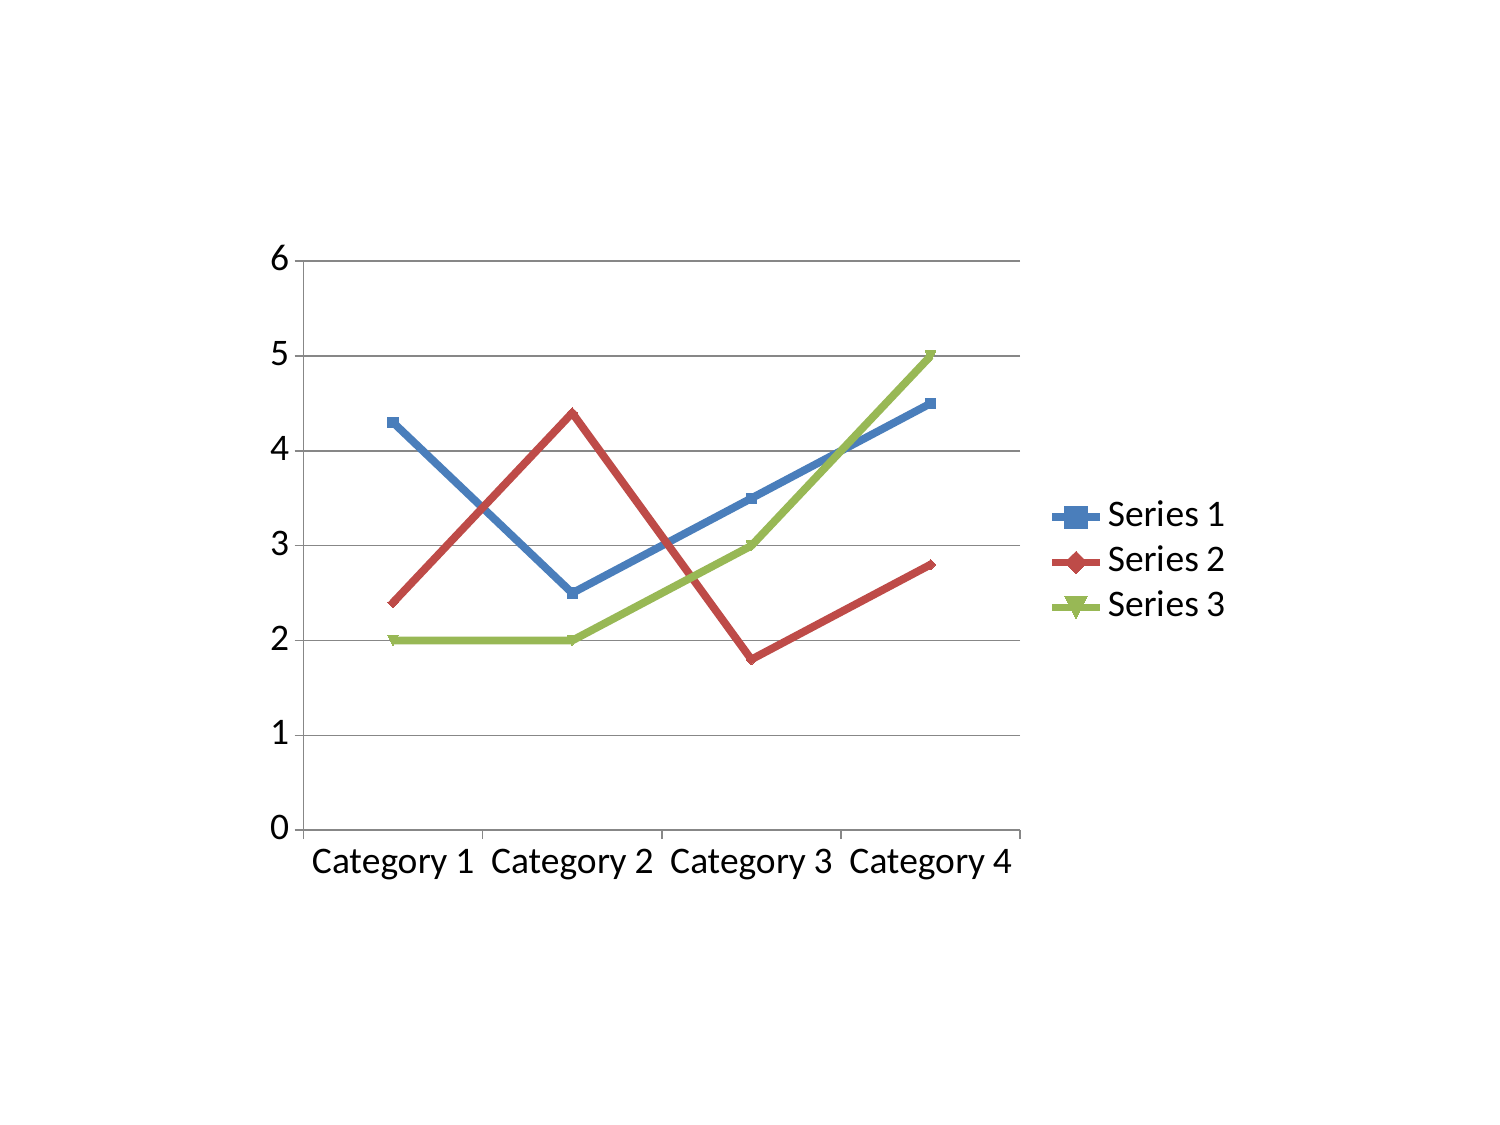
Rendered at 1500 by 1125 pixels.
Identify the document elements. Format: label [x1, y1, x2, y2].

chart [249, 228, 1251, 897]
